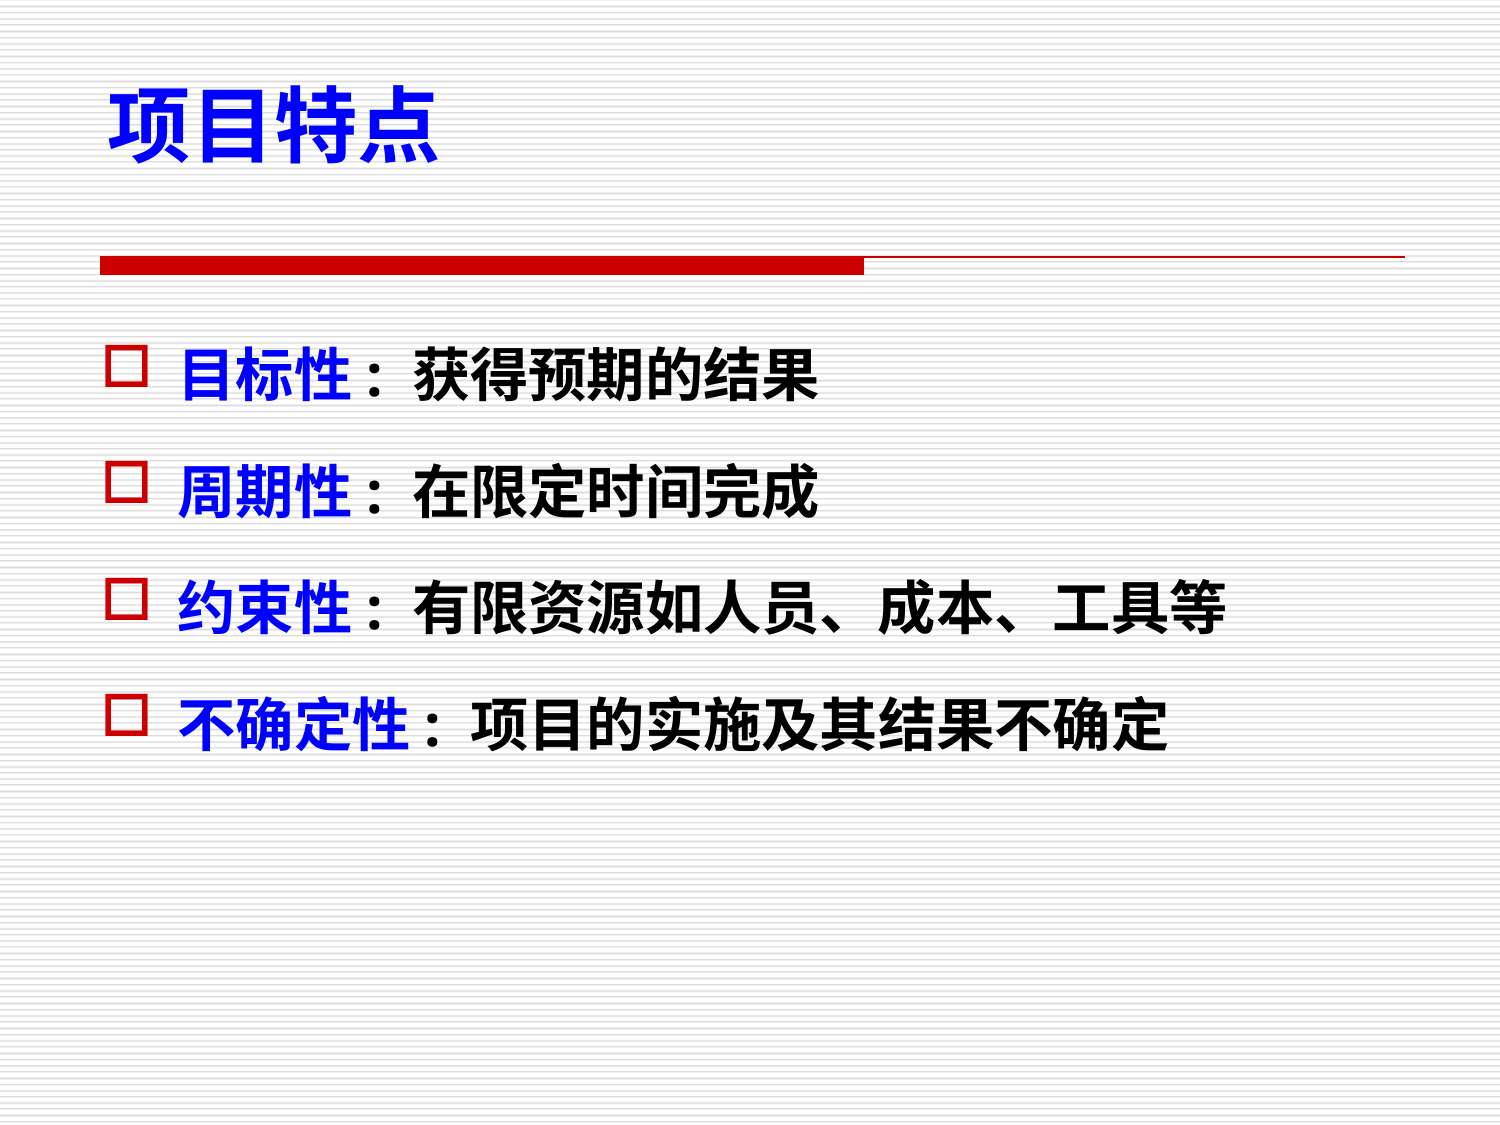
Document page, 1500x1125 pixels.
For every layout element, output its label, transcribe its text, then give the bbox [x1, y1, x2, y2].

list 目标性: 获得预期的结果 周期性: 在限定时间完成 约束性: 有限资源如人员、成本、工具等 不确定性: 项目的实施及其结果不确定 [85, 295, 1427, 755]
picture [0, 0, 1500, 1125]
title 项目特点 [92, 67, 1157, 181]
